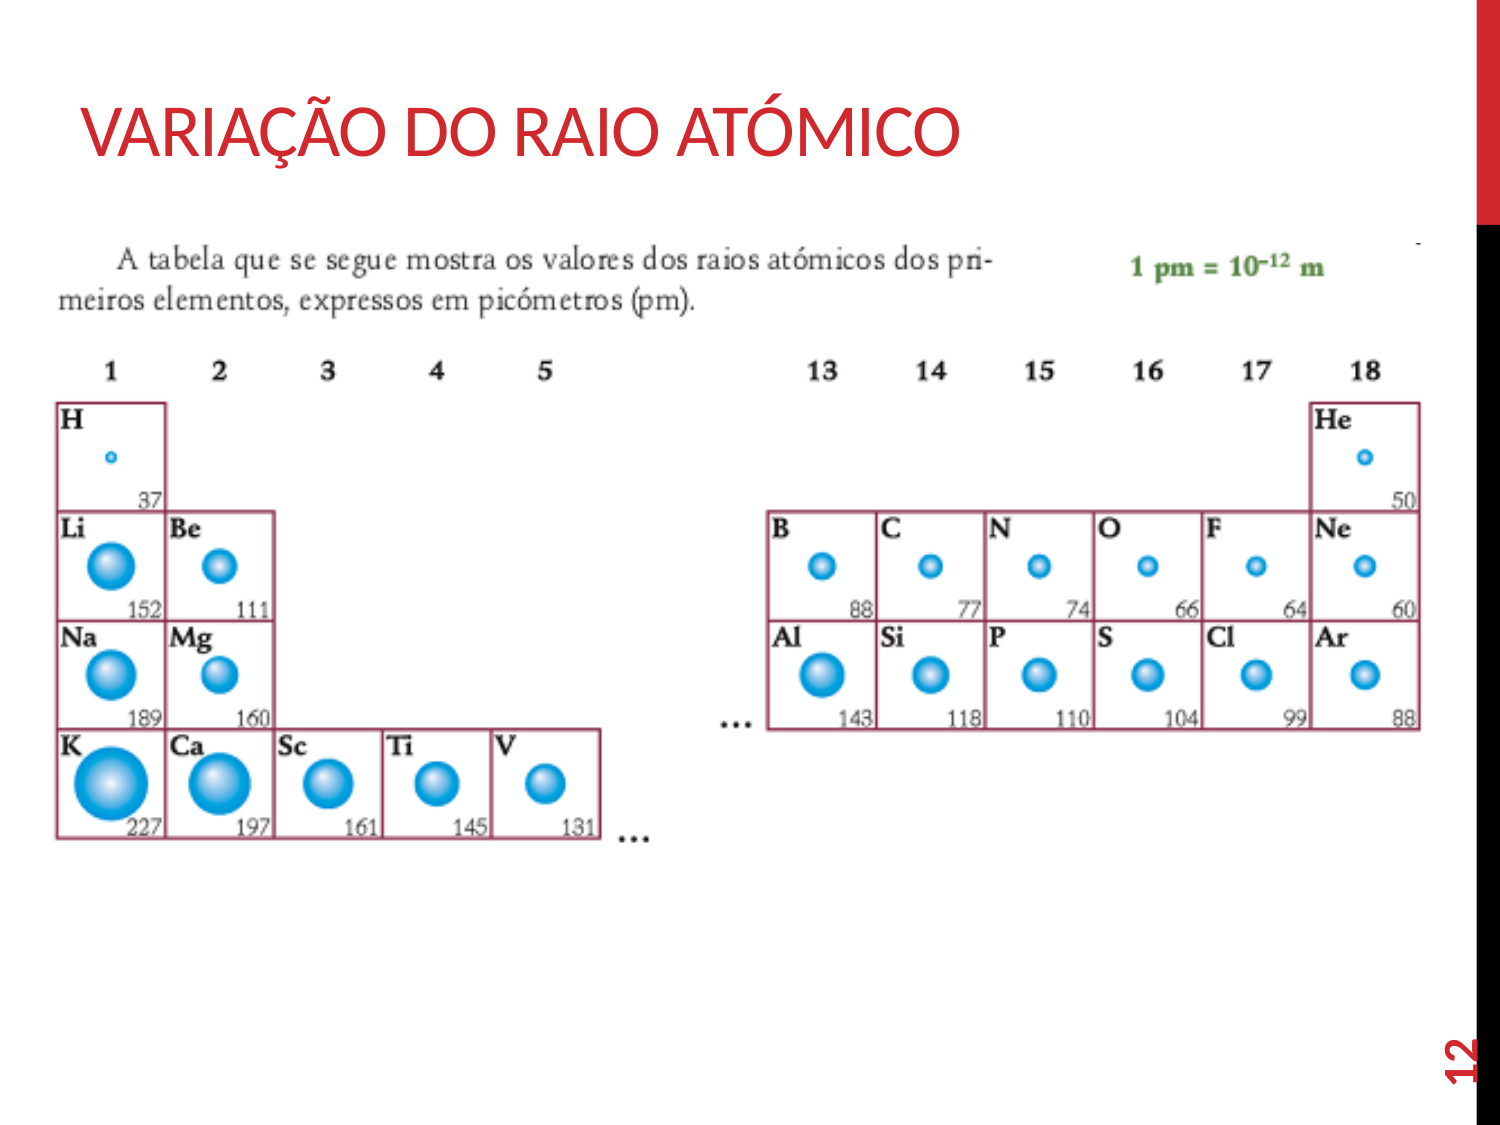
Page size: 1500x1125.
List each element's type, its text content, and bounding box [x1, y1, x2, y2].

picture [40, 243, 1428, 861]
slide_number 12 [1427, 887, 1488, 1104]
title Variação do Raio Atómico [64, 7, 1483, 179]
